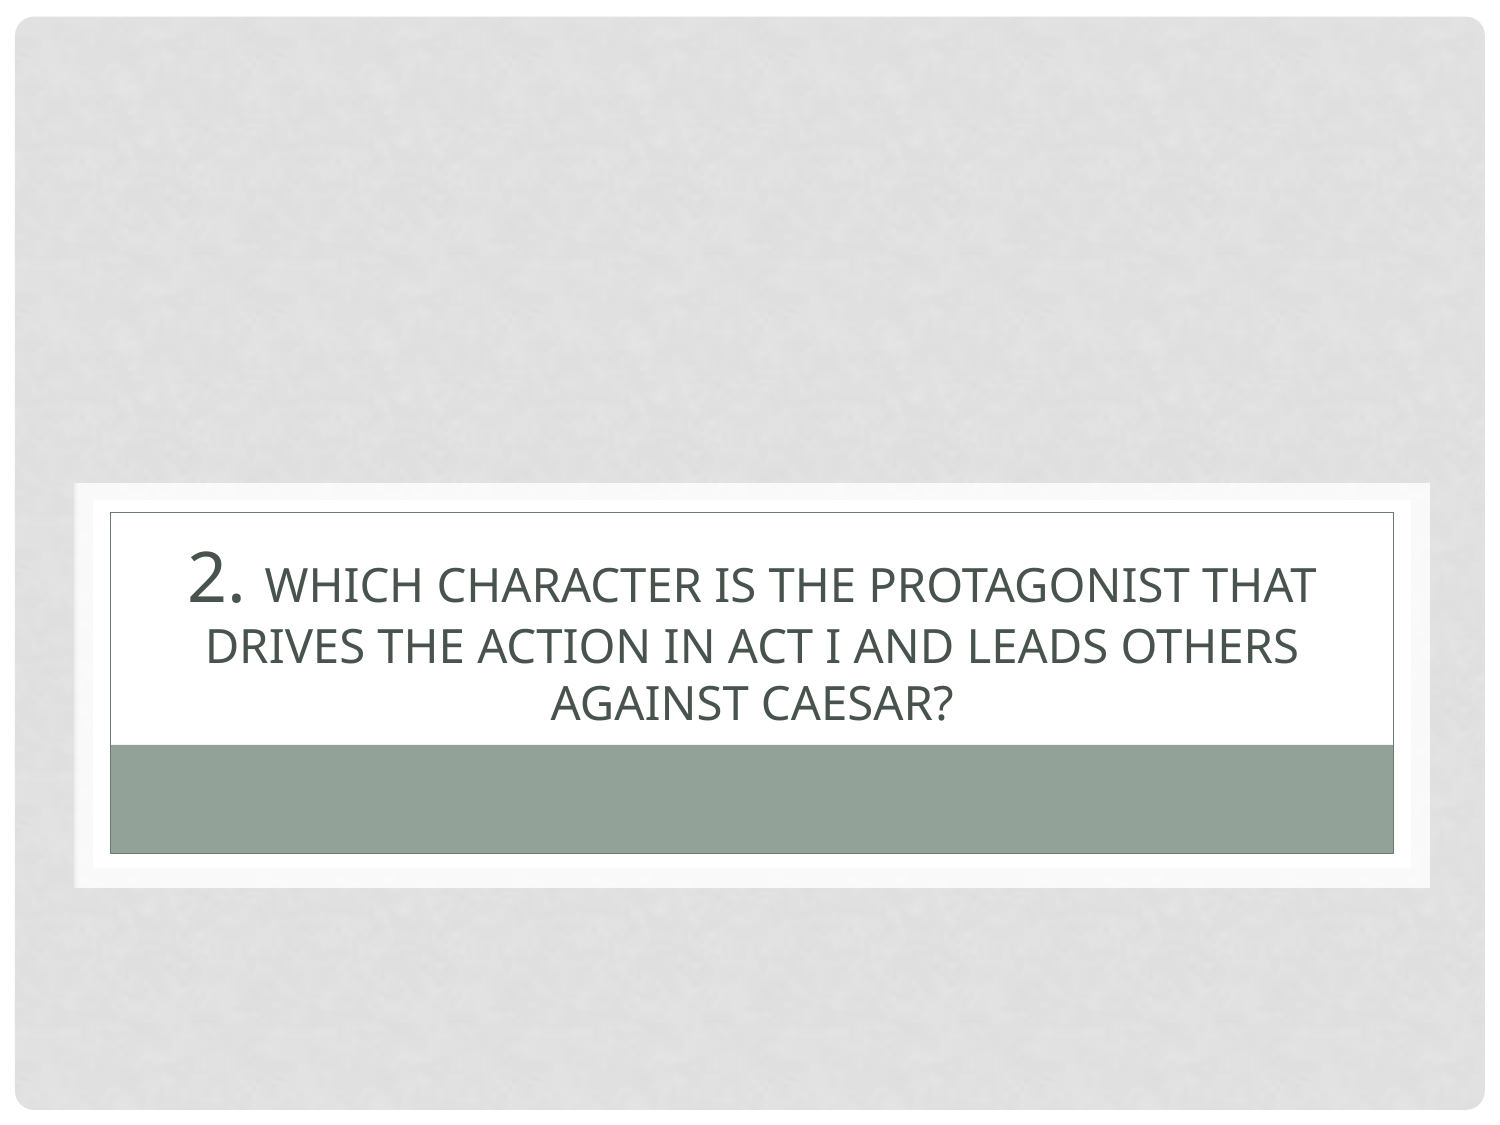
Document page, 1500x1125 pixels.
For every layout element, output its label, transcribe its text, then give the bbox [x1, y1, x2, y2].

title 2. Which character is the protagonist that drives the action in act I and leads others against caesar? [120, 525, 1384, 738]
